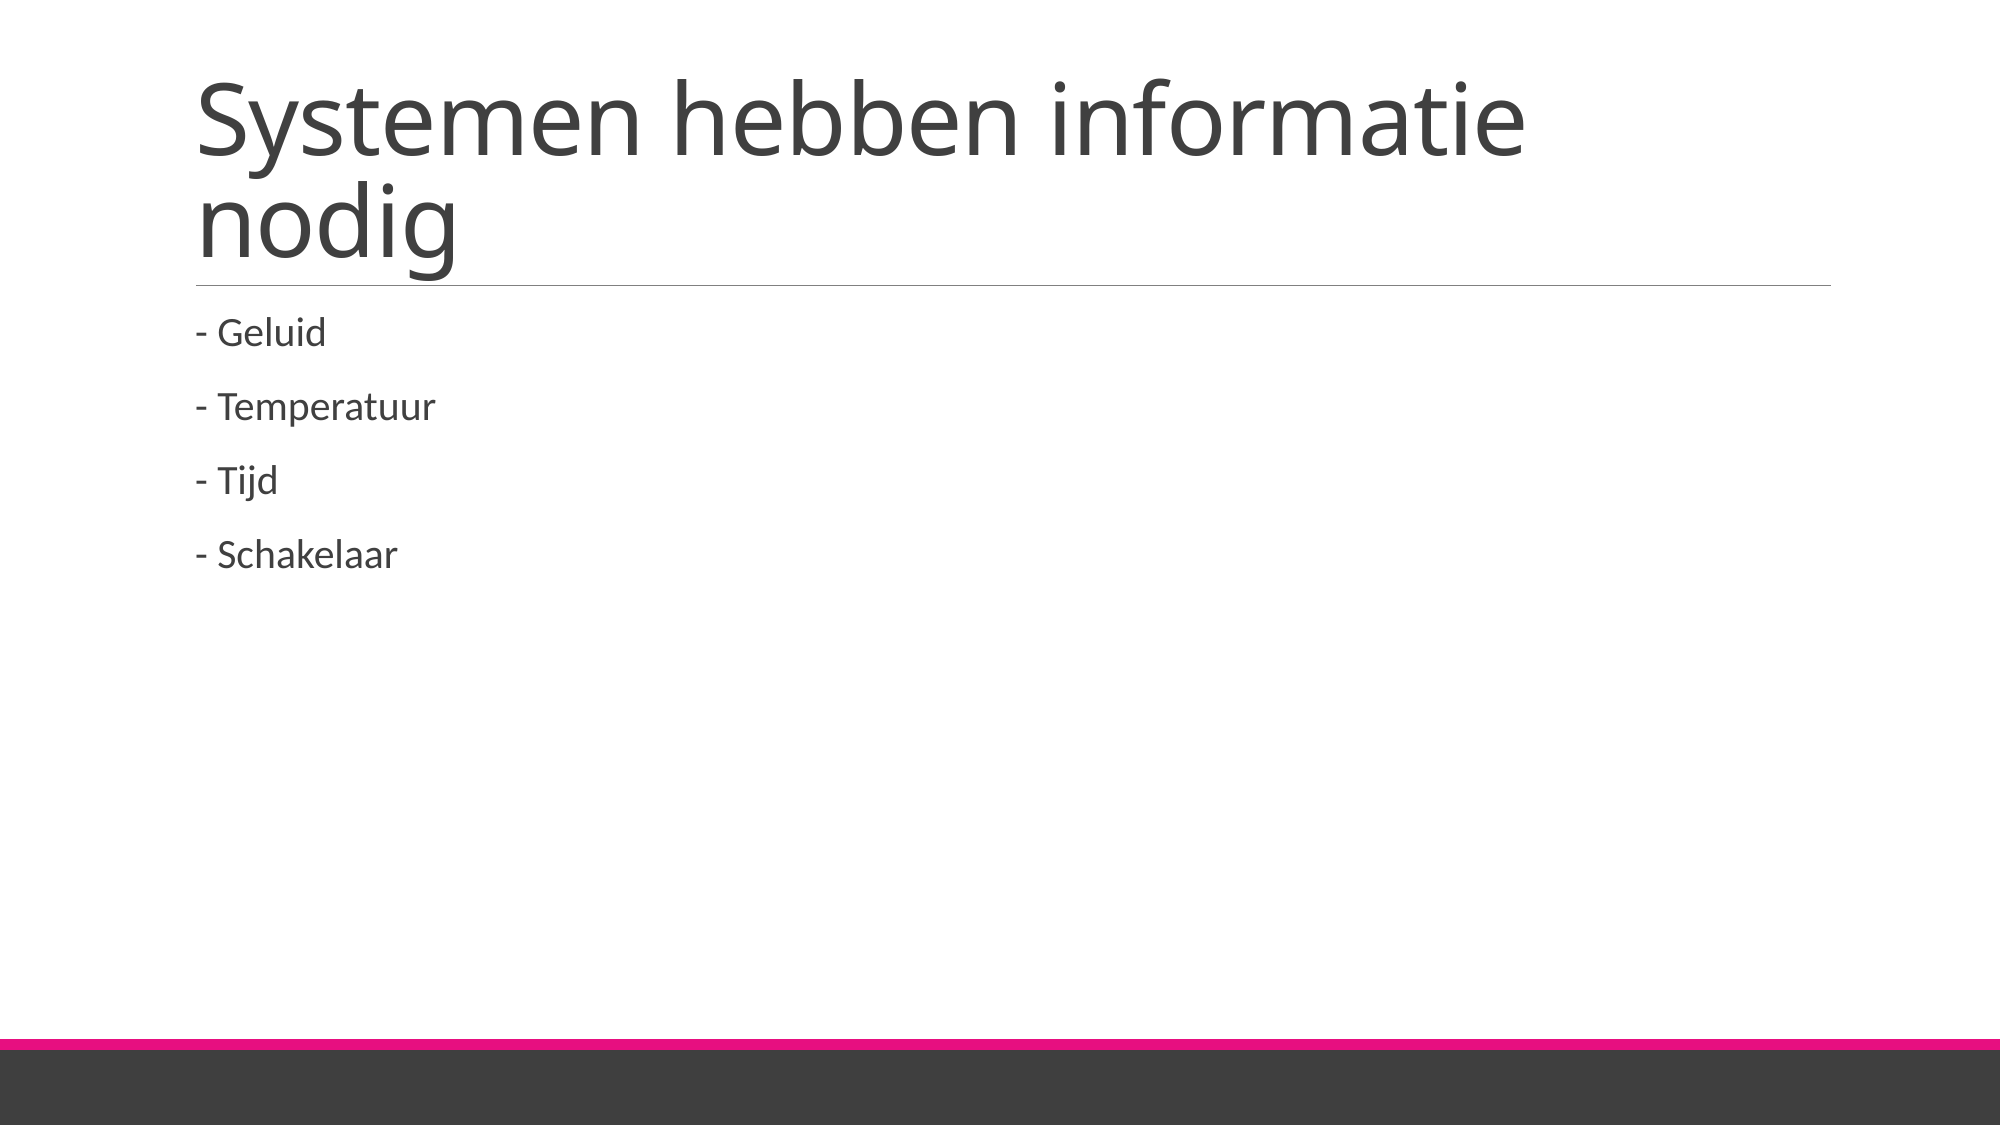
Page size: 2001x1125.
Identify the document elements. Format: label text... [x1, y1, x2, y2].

list - Geluid - Temperatuur - Tijd - Schakelaar [180, 302, 1830, 963]
title Systemen hebben informatie nodig [180, 47, 1830, 285]
